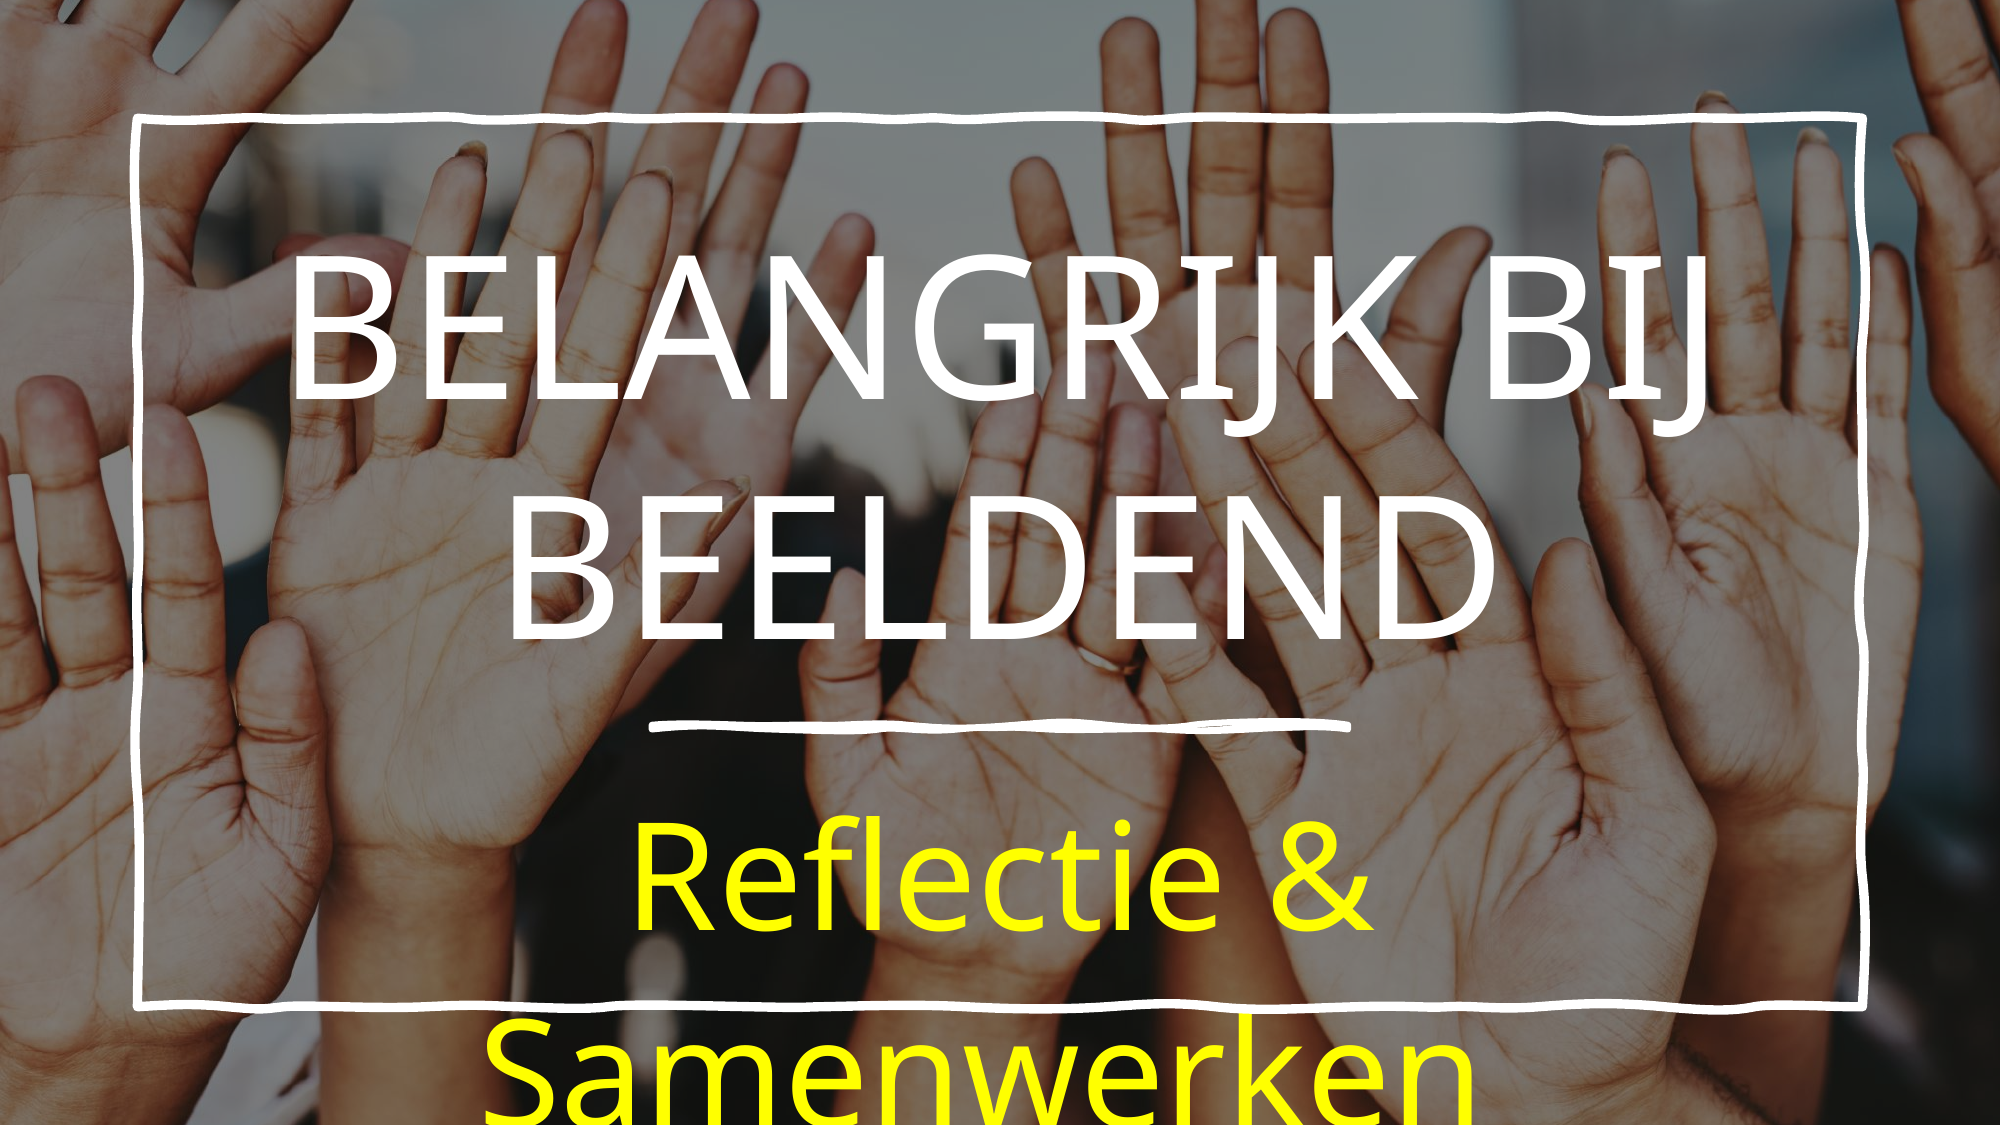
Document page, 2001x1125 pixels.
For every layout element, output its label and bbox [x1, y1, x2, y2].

list [0, 0, 2000, 1125]
